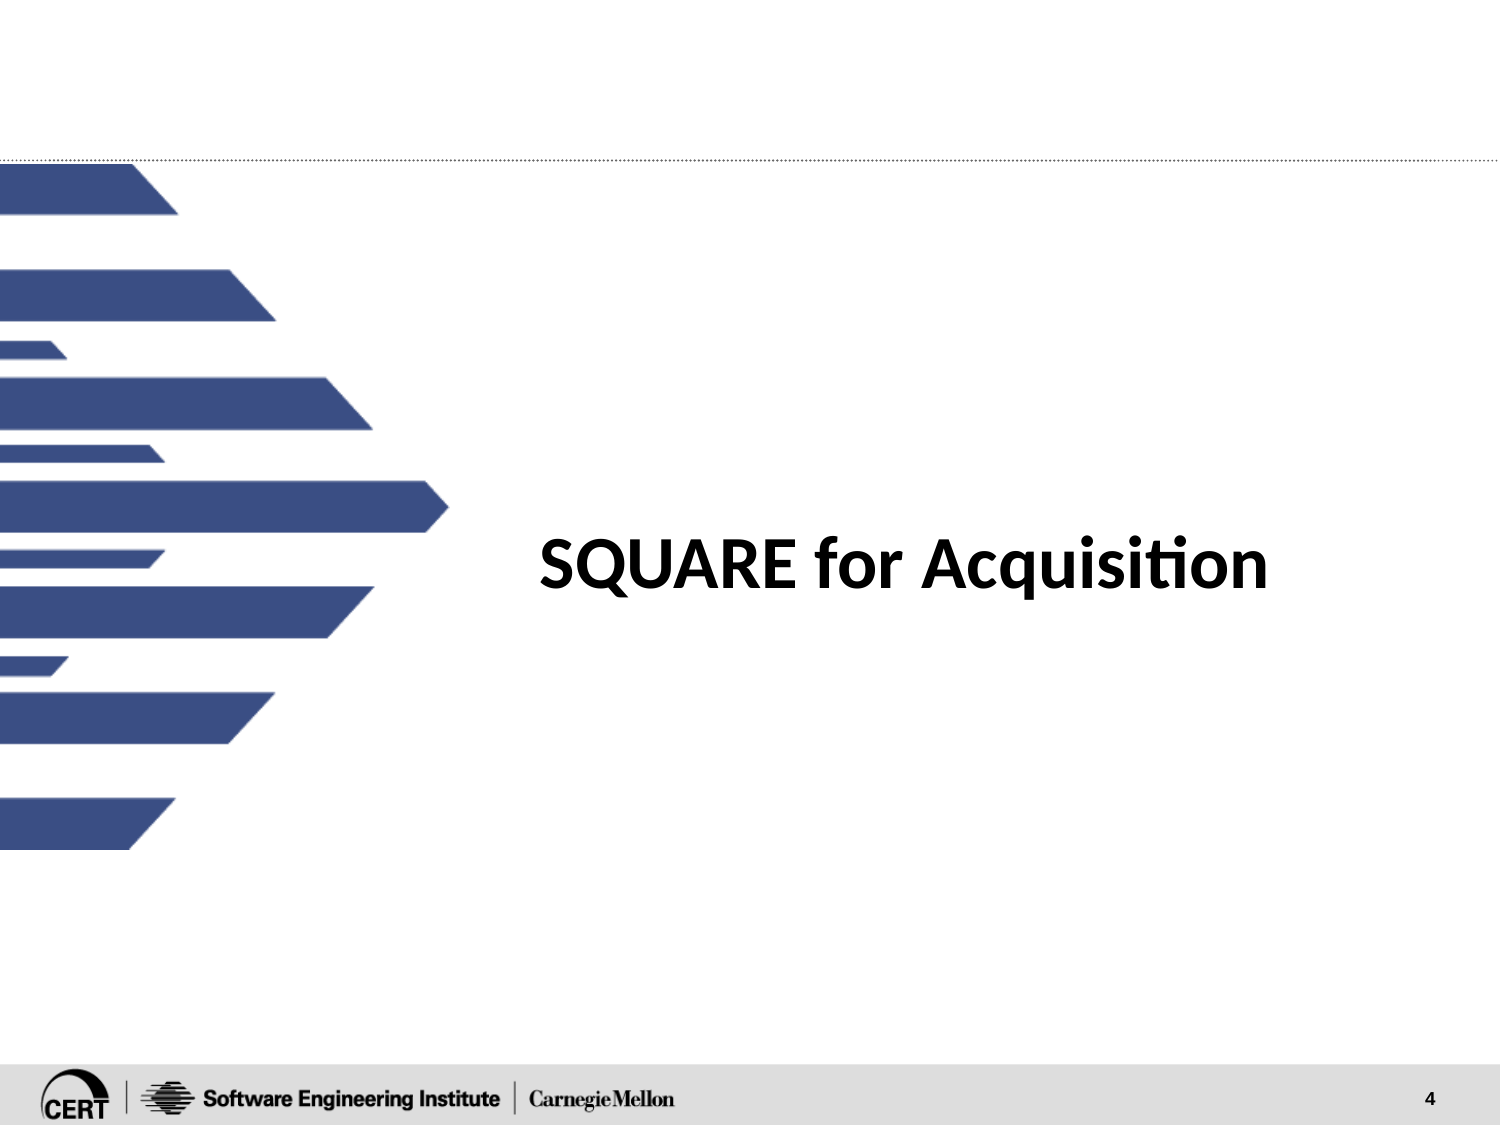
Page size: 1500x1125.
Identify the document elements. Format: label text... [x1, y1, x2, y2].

picture [0, 164, 450, 851]
picture [24, 1065, 688, 1125]
text_box SQUARE for Acquisition [525, 399, 1475, 717]
